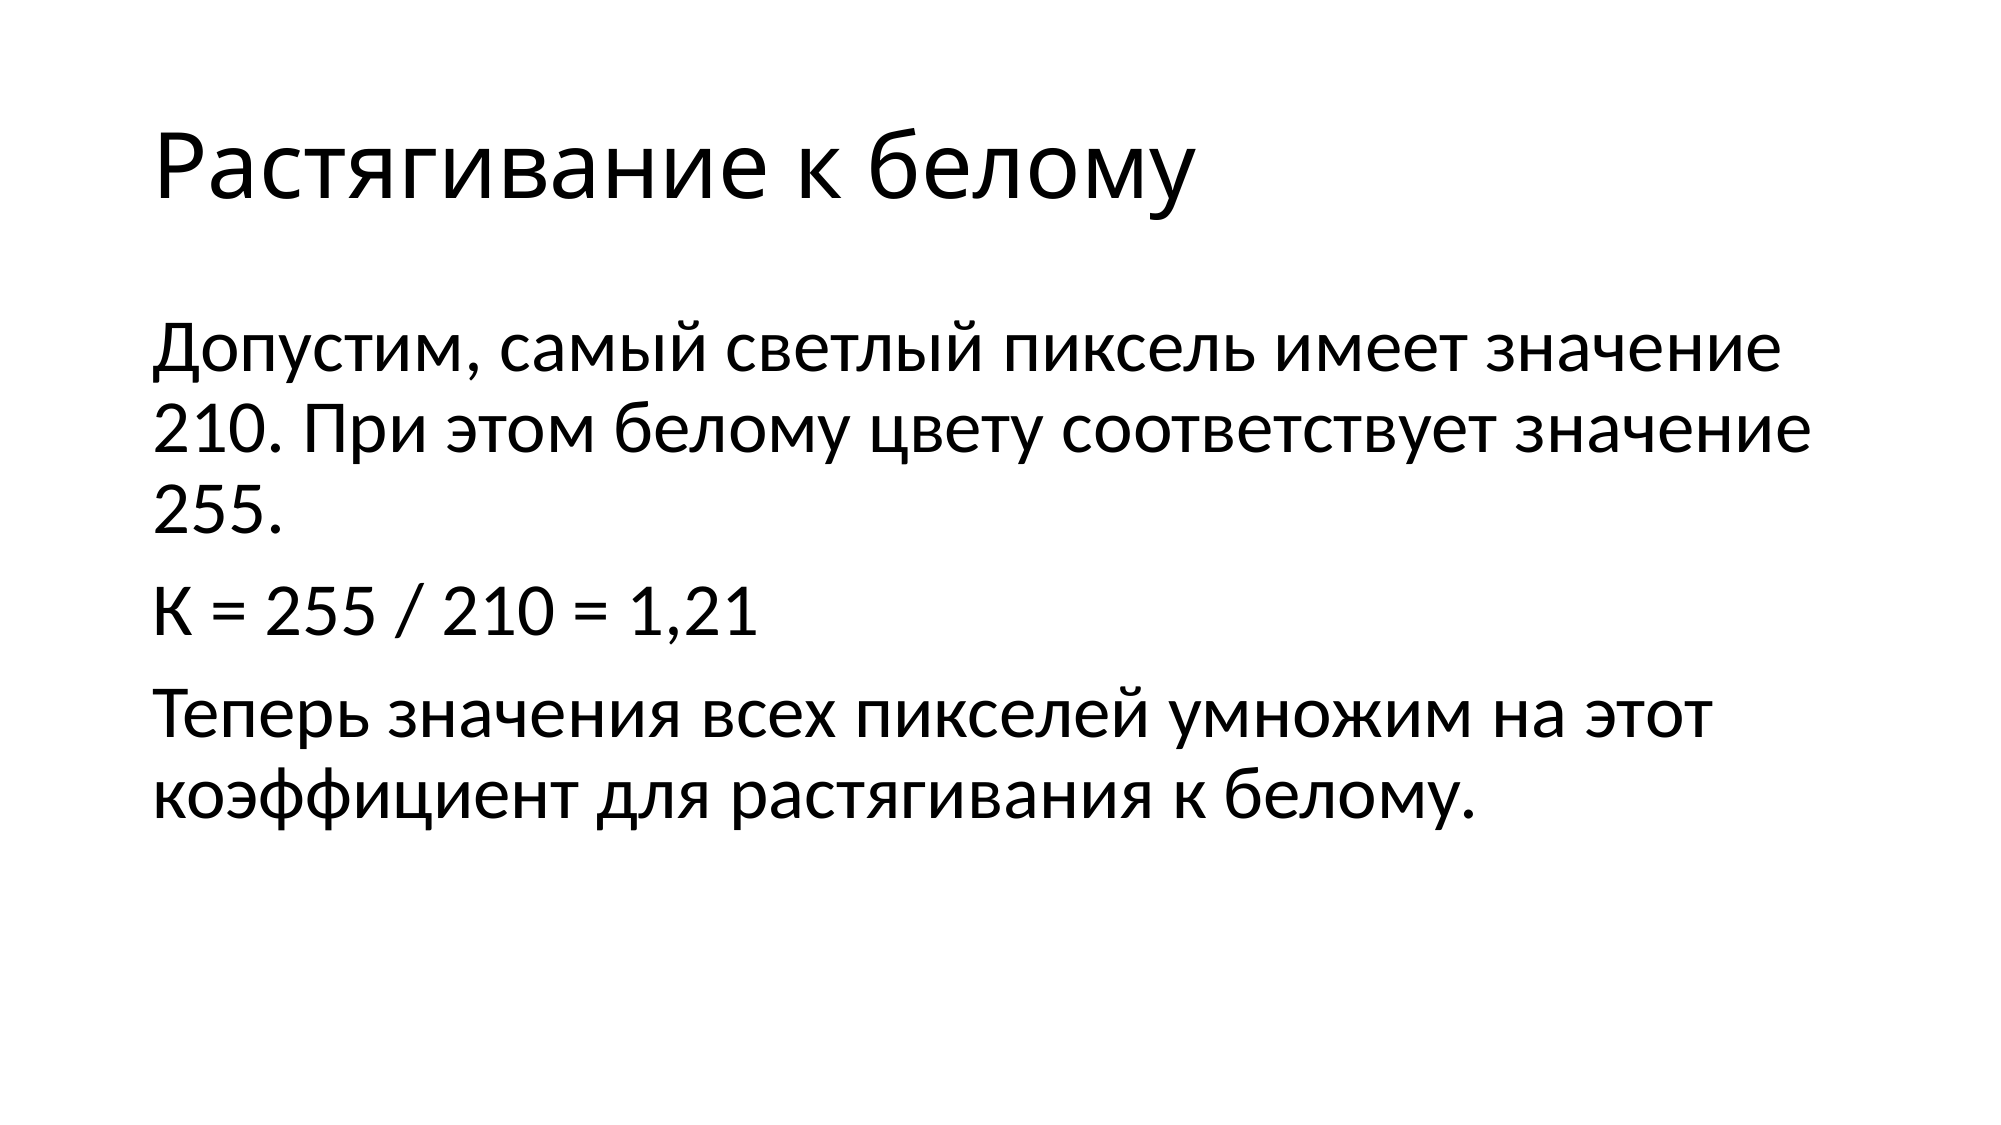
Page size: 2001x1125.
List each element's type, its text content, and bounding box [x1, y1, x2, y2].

list Допустим, самый светлый пиксель имеет значение 210. При этом белому цвету соответствует значение 255. К = 255 / 210 = 1,21 Теперь значения всех пикселей умножим на этот коэффициент для растягивания к белому. [137, 299, 1863, 1014]
title Растягивание к белому [137, 59, 1863, 278]
